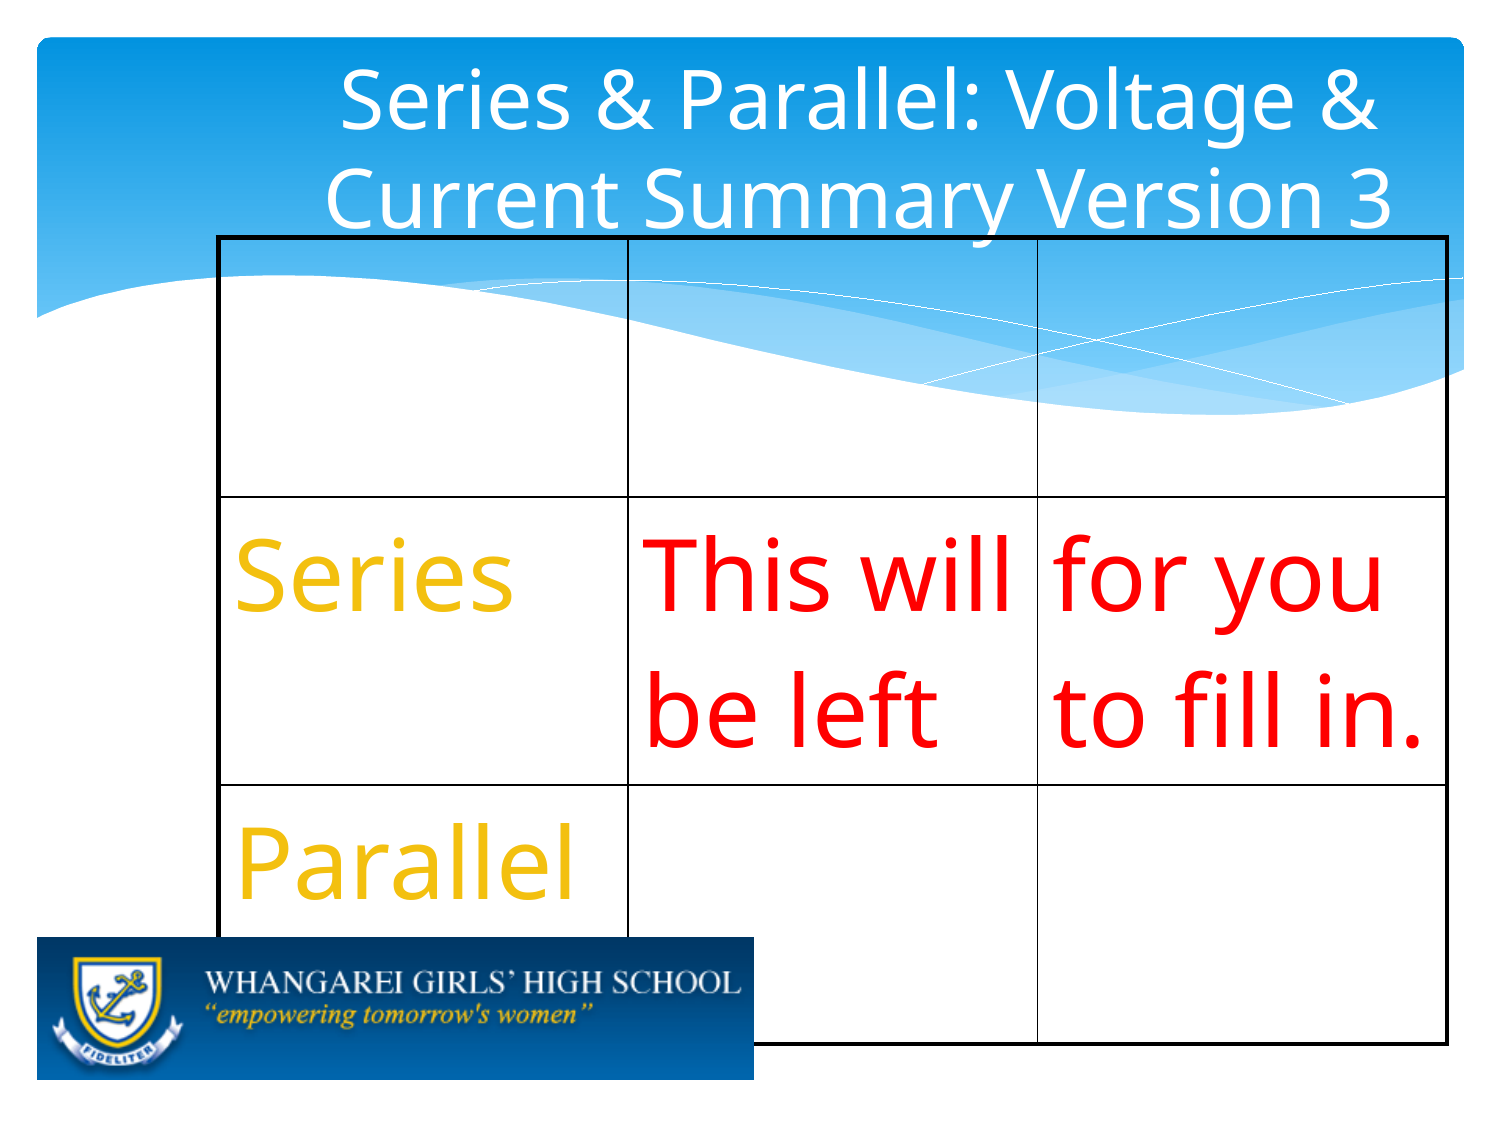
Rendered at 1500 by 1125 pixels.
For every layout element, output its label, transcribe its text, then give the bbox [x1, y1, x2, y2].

picture [37, 937, 754, 1080]
table_header [629, 240, 1037, 496]
table_header [1038, 240, 1445, 496]
table_cell [1038, 786, 1445, 1042]
title Series & Parallel: Voltage & Current Summary Version 3 [253, 37, 1466, 255]
table_cell This will be left [629, 498, 1037, 784]
table_cell [629, 786, 1037, 1042]
table_header [221, 240, 627, 496]
table_cell for you to fill in. [1038, 498, 1445, 784]
table_cell Parallel [221, 786, 627, 935]
table_cell Series [221, 498, 627, 784]
